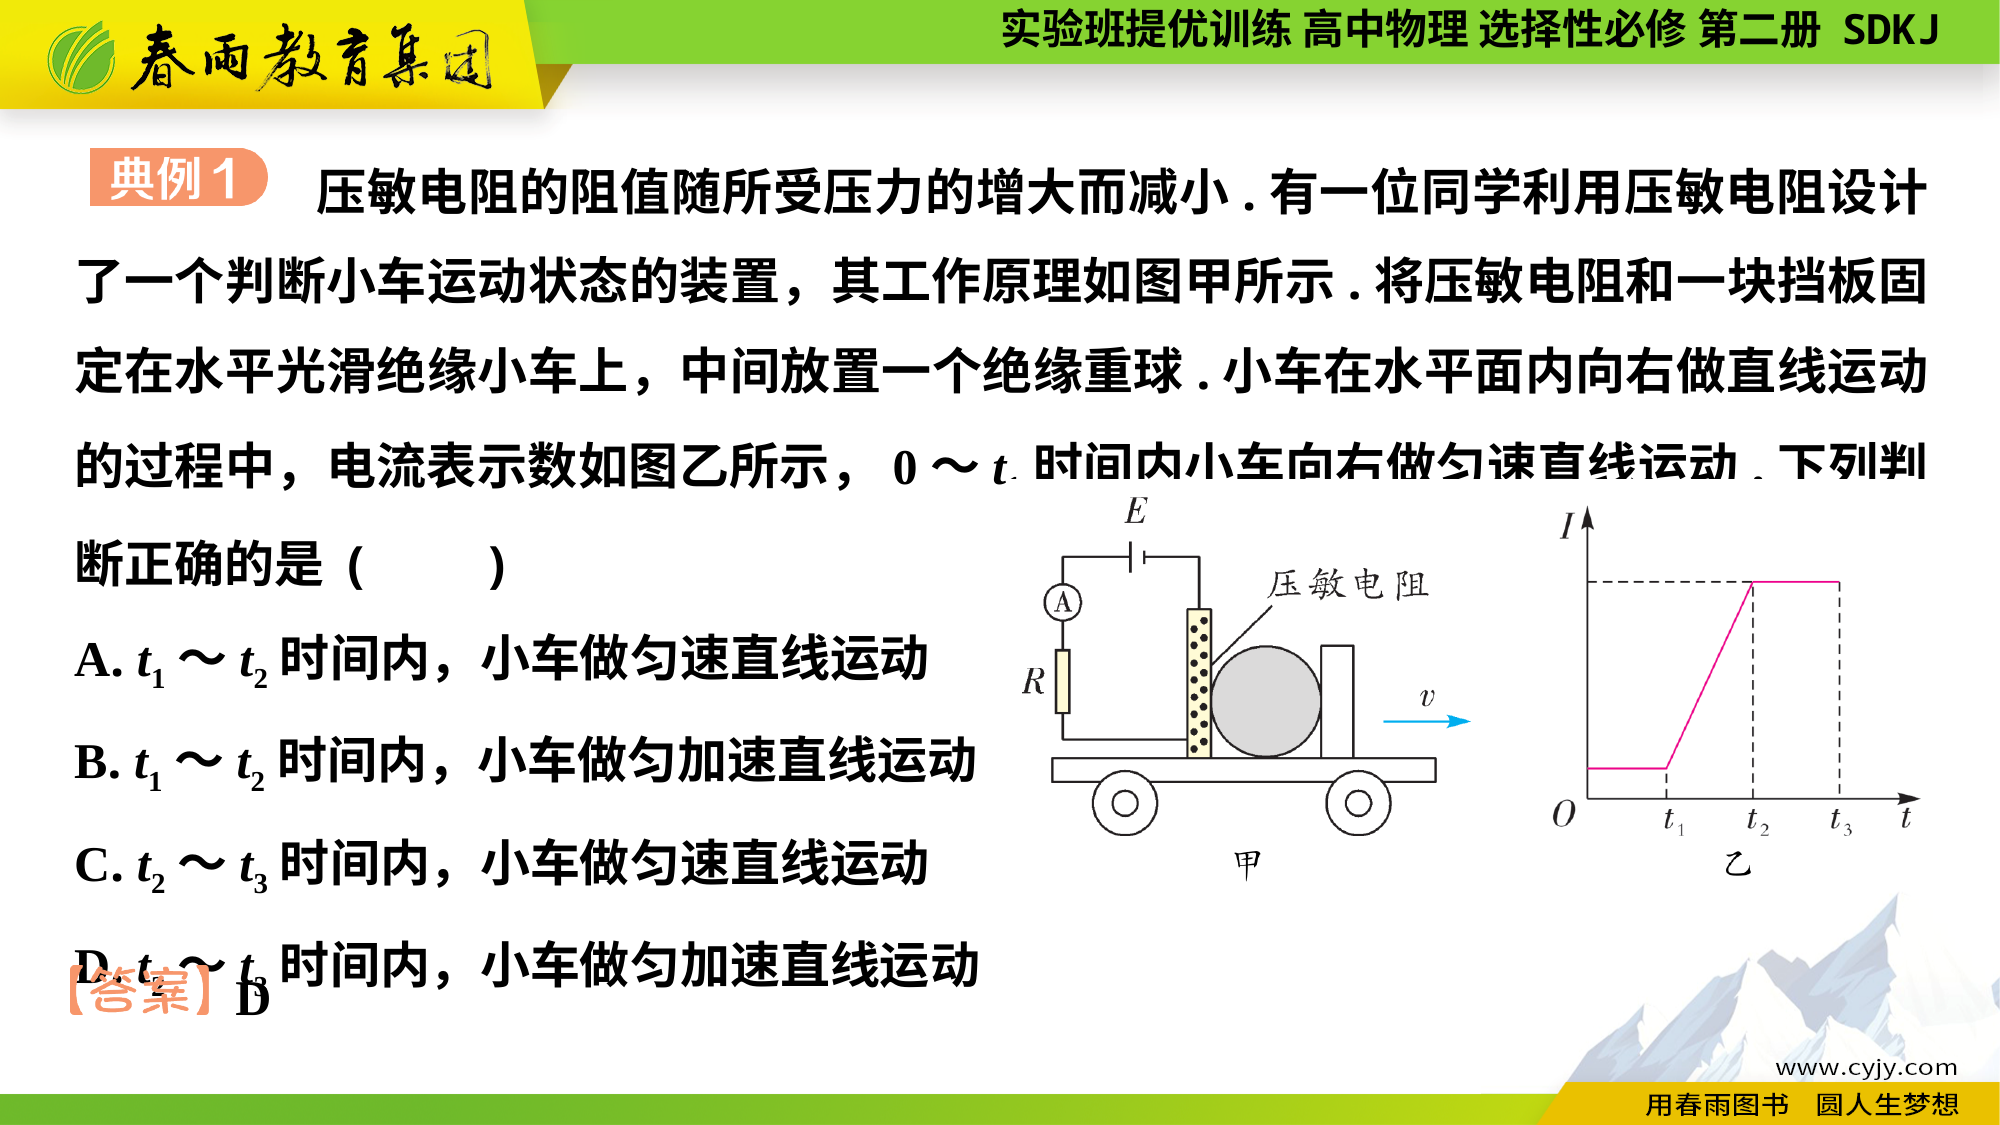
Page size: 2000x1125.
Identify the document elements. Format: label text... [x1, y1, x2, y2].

list 压敏电阻的阻值随所受压力的增大而减小.有一位同学利用压敏电阻设计了一个判断小车运动状态的装置，其工作原理如图甲所示.将压敏电阻和一块挡板固定在水平光滑绝缘小车上，中间放置一个绝缘重球.小车在水平面内向右做直线运动的过程中，电流表示数如图乙所示，0～t1时间内小车向右做匀速直线运动.下列判断正确的是 ( ) A. t1～t2时间内，小车做匀速直线运动 B. t1～t2时间内，小车做匀加速直线运动 C. t2～t3时间内，小车做匀速直线运动 D. t2～t3时间内，小车做匀加速直线运动 [59, 122, 1944, 956]
picture [0, 0, 2000, 1125]
text_box D [220, 957, 287, 1033]
